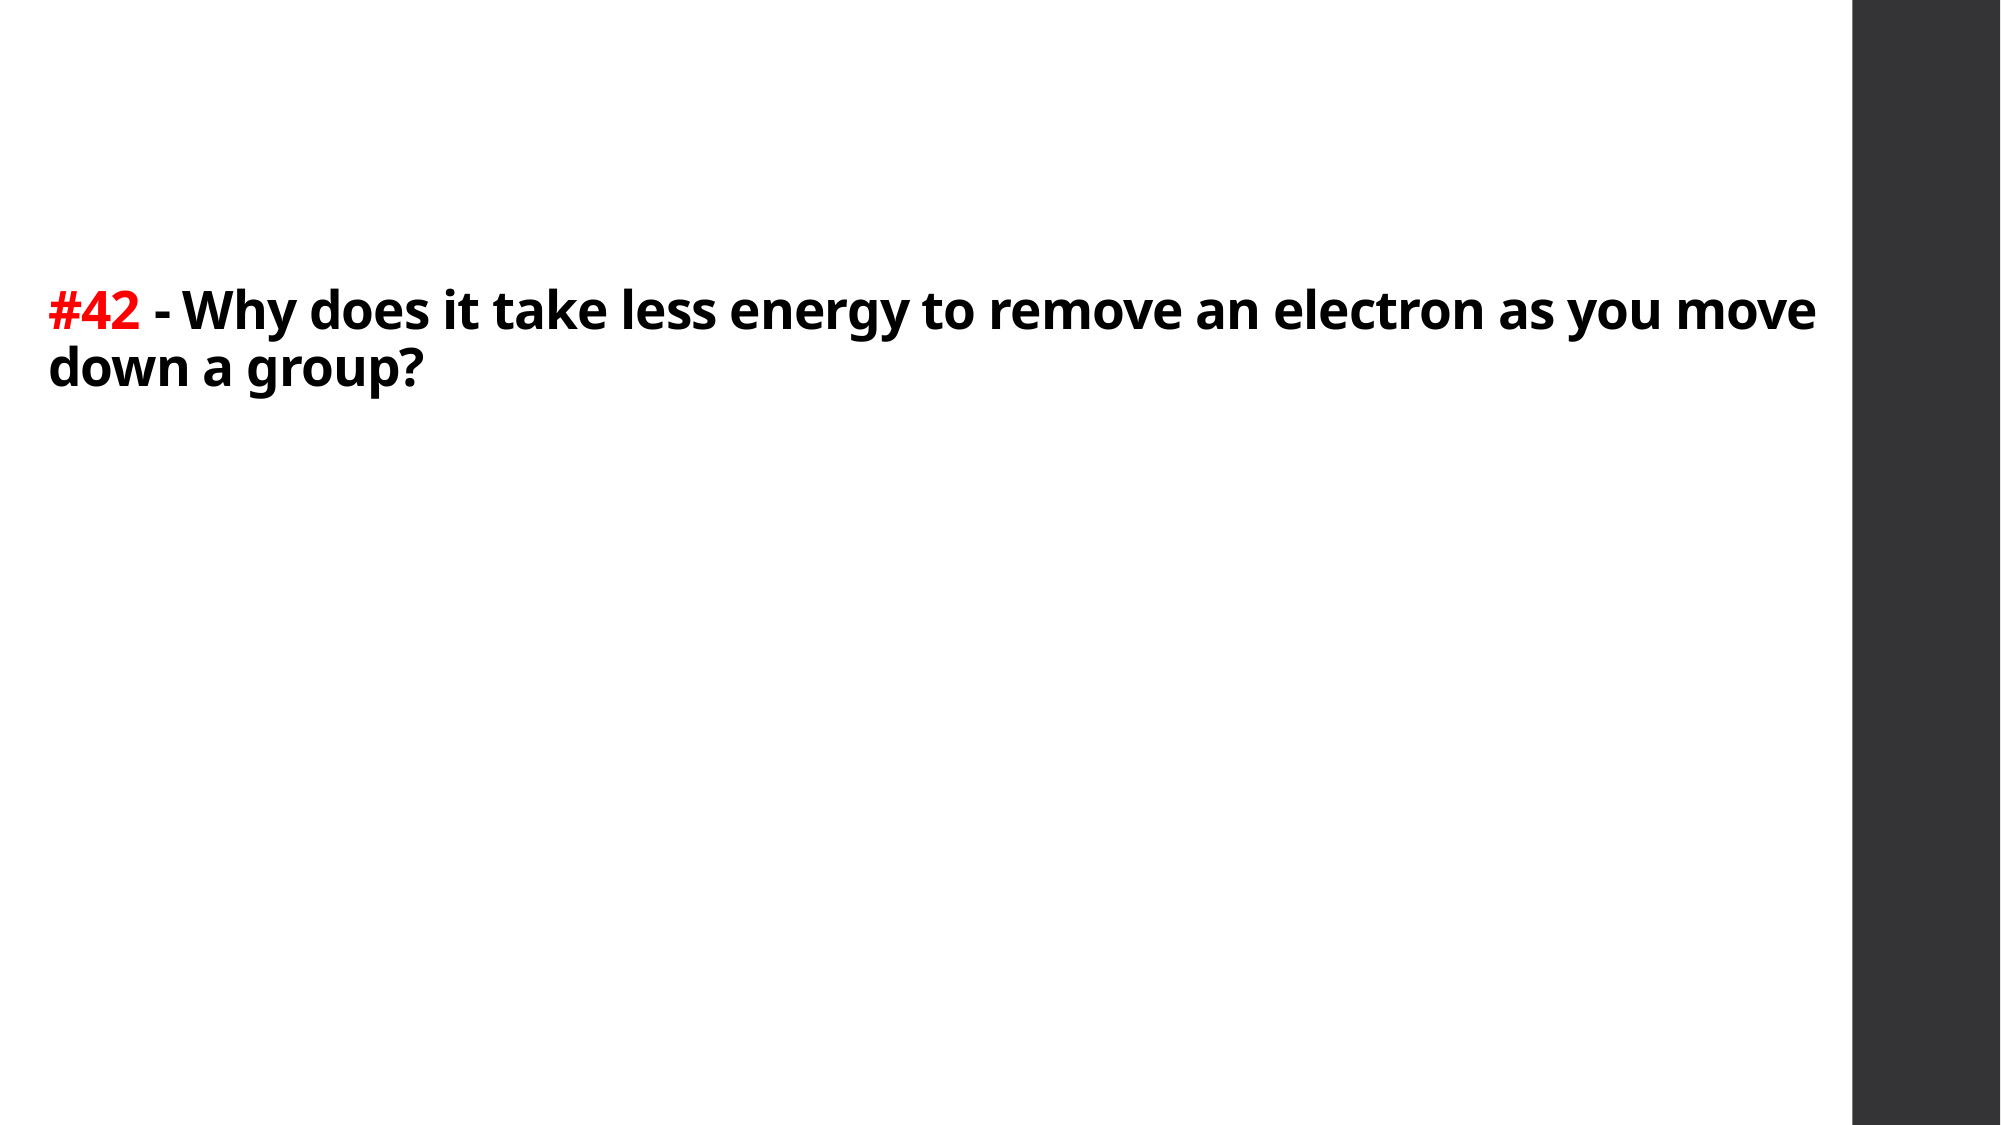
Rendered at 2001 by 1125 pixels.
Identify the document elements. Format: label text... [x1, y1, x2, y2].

title #42 - Why does it take less energy to remove an electron as you move down a group? [33, 274, 1879, 528]
